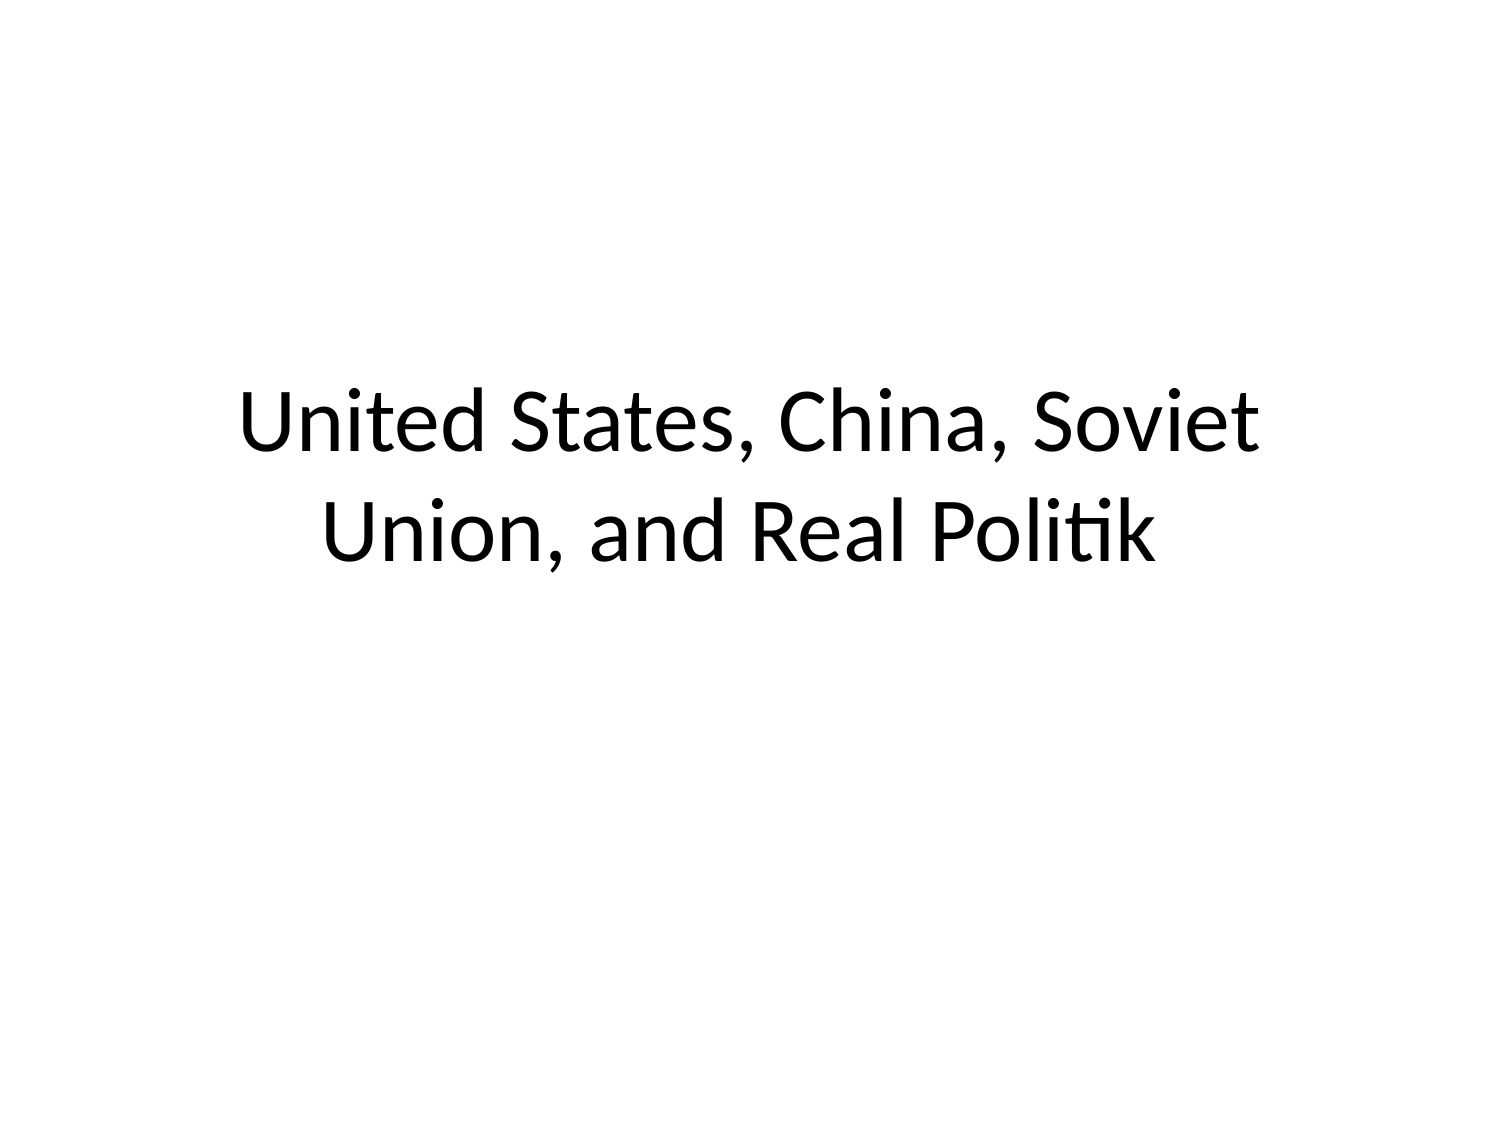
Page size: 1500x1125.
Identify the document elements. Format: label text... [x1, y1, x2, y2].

title United States, China, Soviet Union, and Real Politik [112, 349, 1388, 591]
